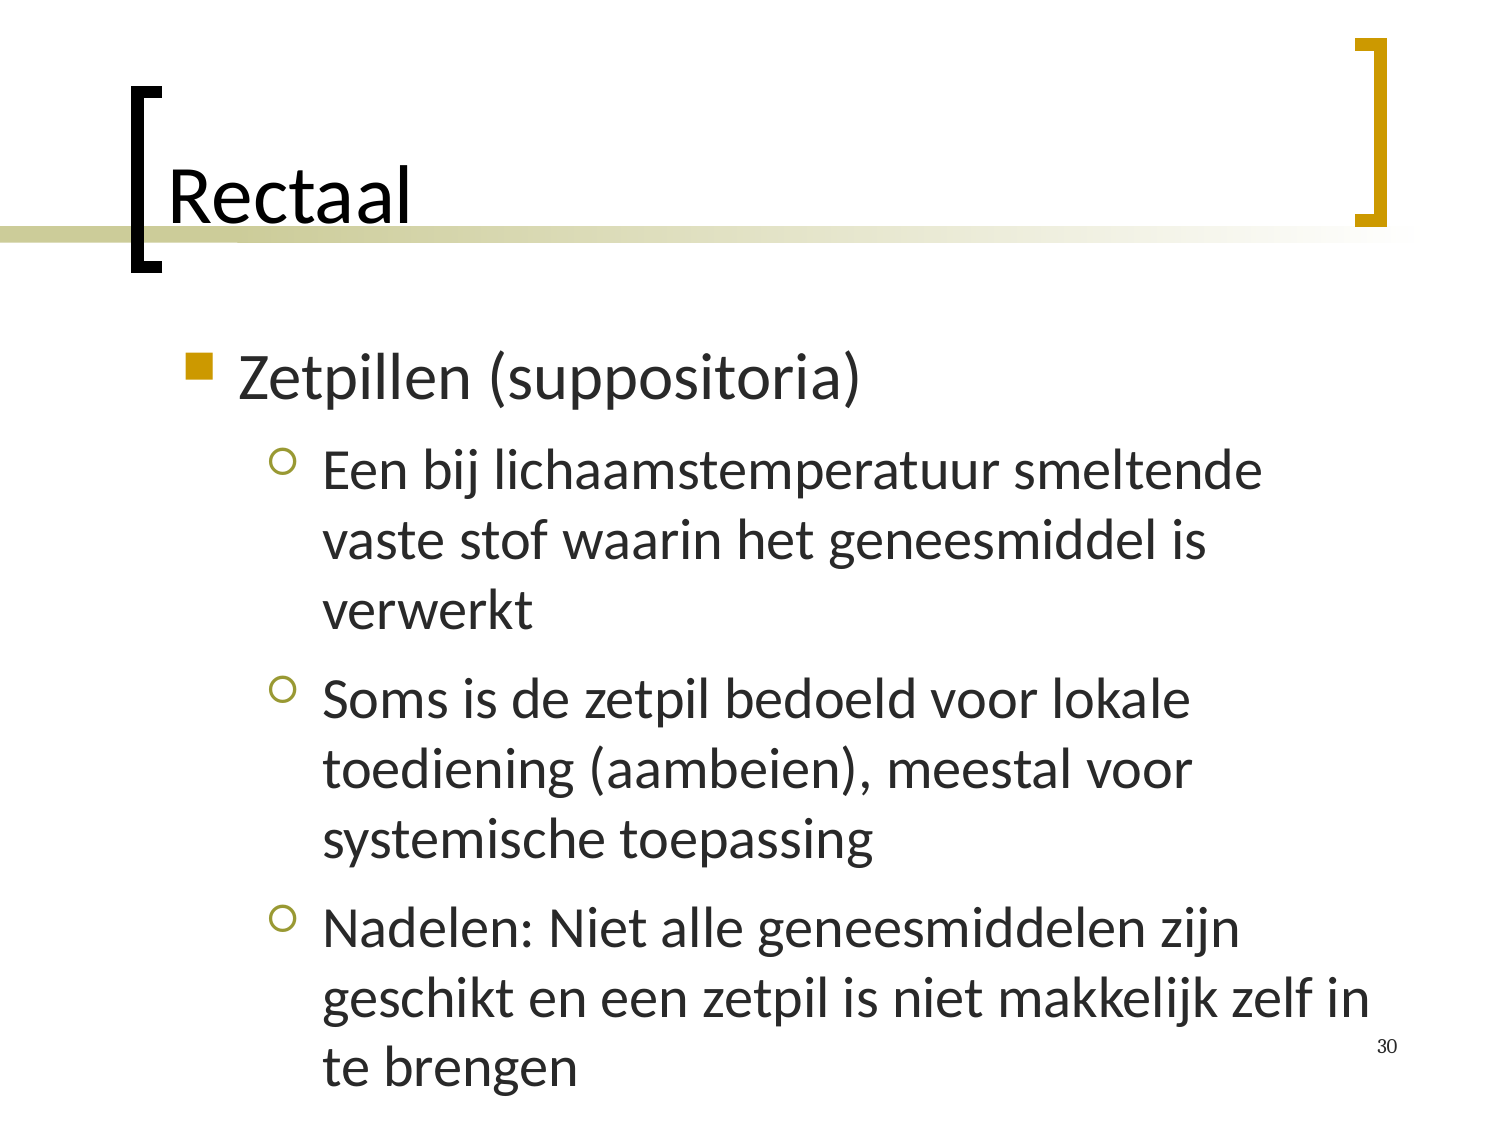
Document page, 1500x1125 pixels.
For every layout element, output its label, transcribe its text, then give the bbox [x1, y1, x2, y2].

slide_number 30 [1099, 1024, 1413, 1101]
list Zetpillen (suppositoria) Een bij lichaamstemperatuur smeltende vaste stof waarin het geneesmiddel is verwerkt Soms is de zetpil bedoeld voor lokale toediening (aambeien), meestal voor systemische toepassing Nadelen: Niet alle geneesmiddelen zijn geschikt en een zetpil is niet makkelijk zelf in te brengen [155, 324, 1413, 1000]
title Rectaal [152, 15, 1328, 248]
